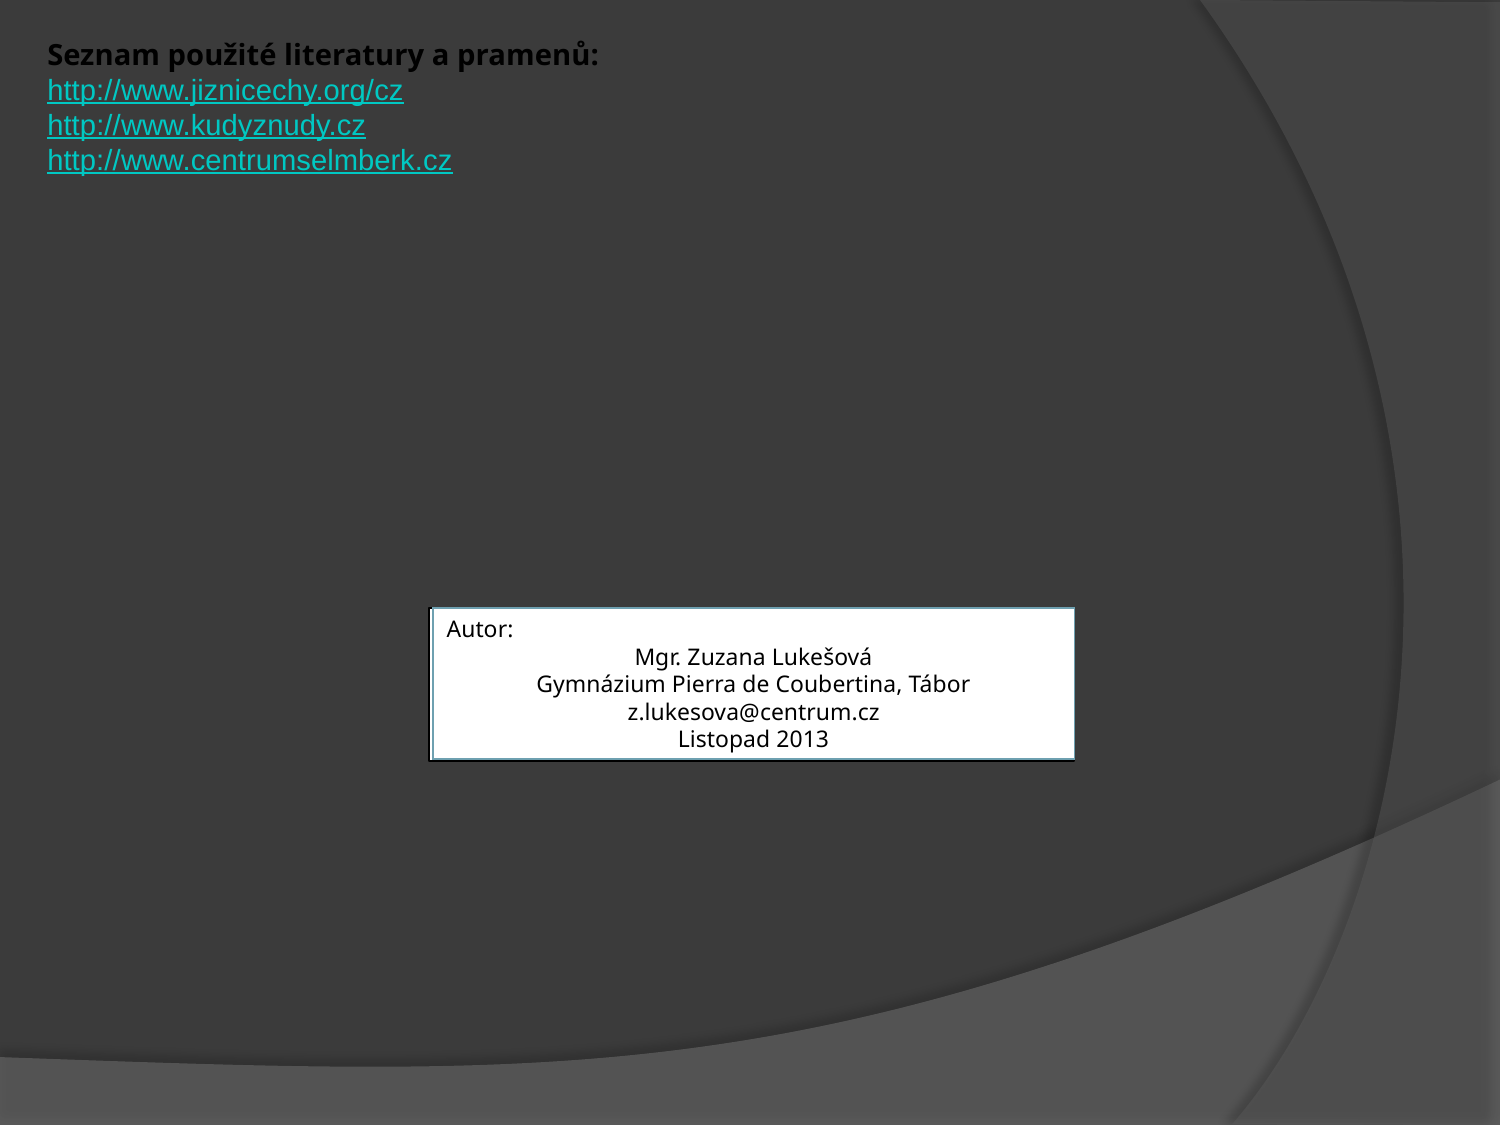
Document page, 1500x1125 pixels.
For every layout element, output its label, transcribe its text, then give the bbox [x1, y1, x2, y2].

text_box Seznam použité literatury a pramenů: http://www.jiznicechy.org/cz http://www.kudyznudy.cz http://www.centrumselmberk.cz [33, 29, 975, 324]
text_box Autor: Mgr. Zuzana Lukešová Gymnázium Pierra de Coubertina, Tábor z.lukesova@centrum.cz Listopad 2013 [433, 608, 1075, 759]
text_box [428, 607, 1076, 762]
